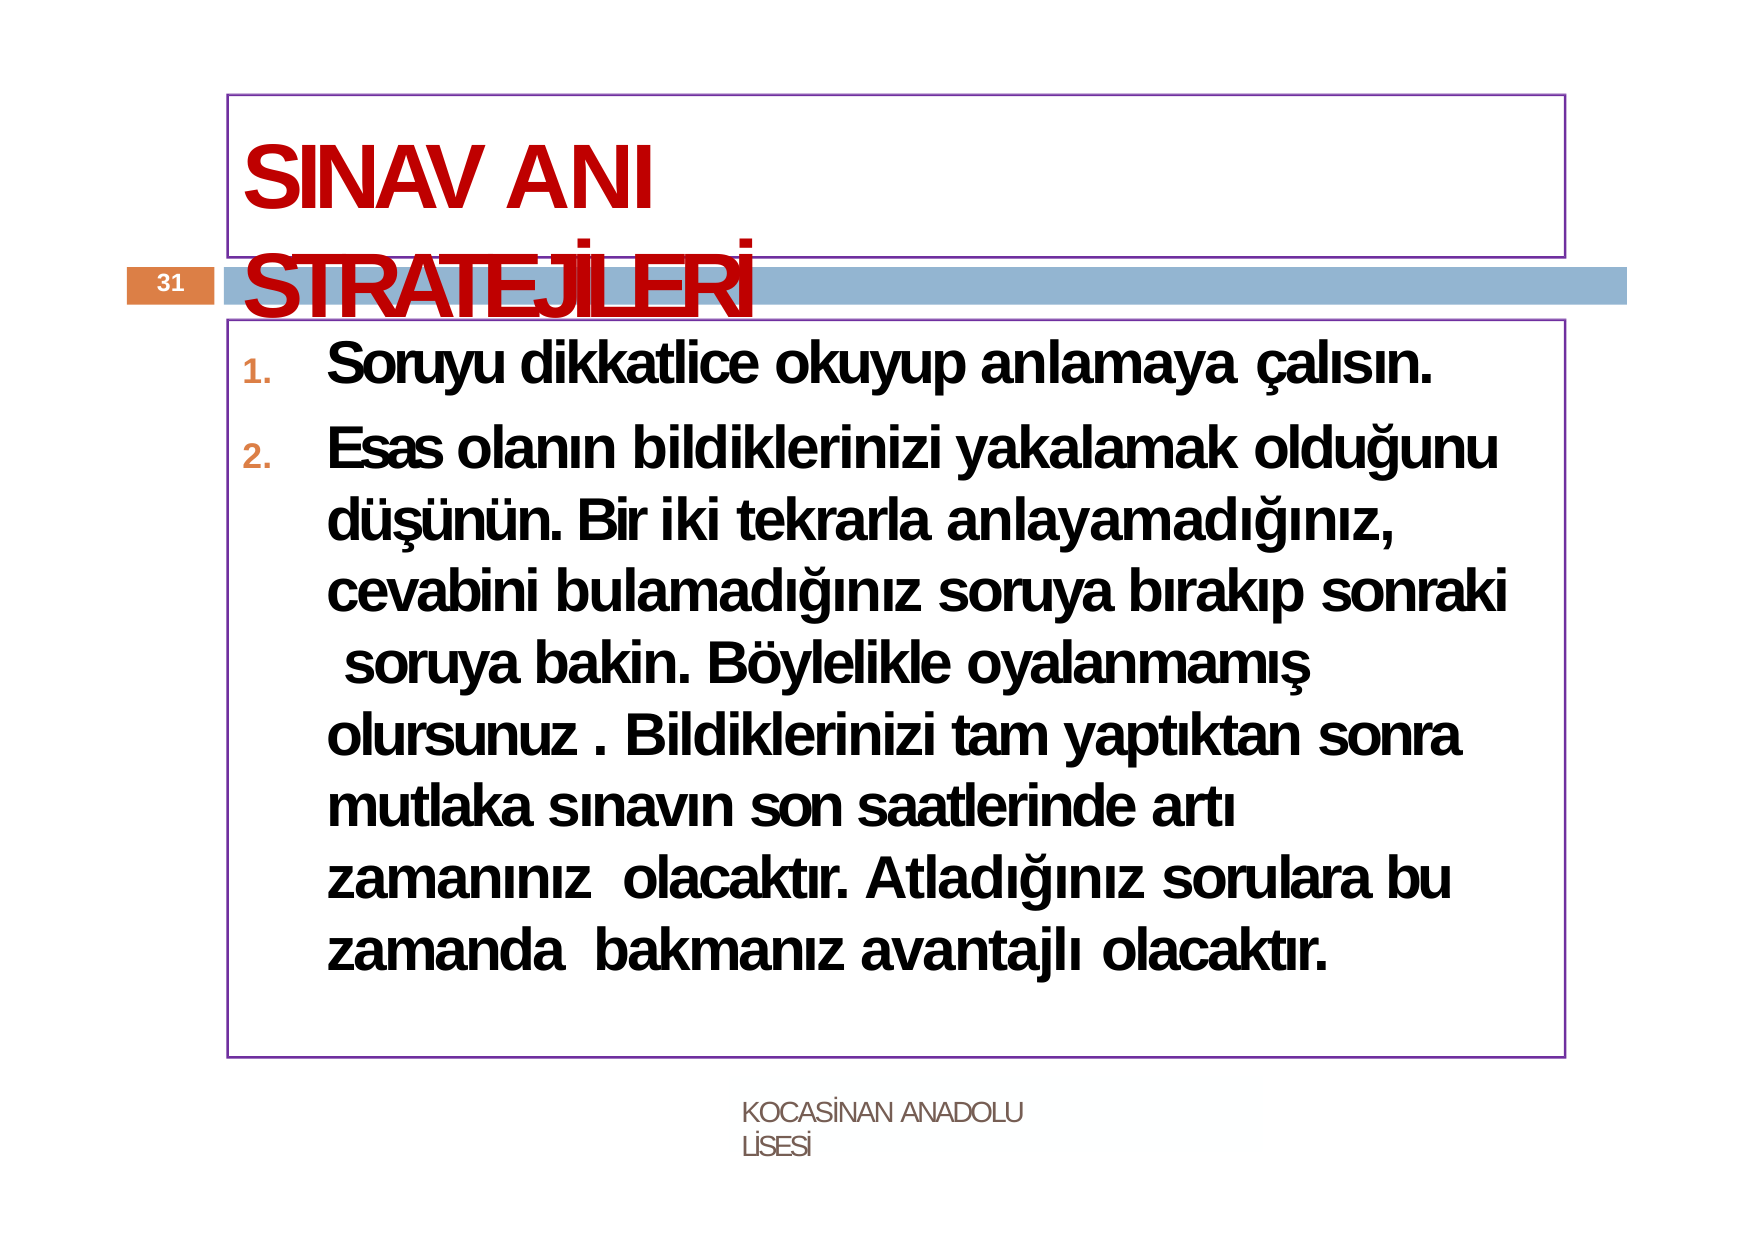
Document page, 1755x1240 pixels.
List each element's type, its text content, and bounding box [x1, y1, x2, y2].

text_box [1199, 267, 1627, 305]
text_box KOCASİNAN ANADOLU LİSESİ [739, 1093, 1104, 1162]
text_box [226, 93, 1567, 259]
text_box [223, 267, 240, 305]
text_box [126, 267, 215, 305]
text_box [226, 318, 1567, 1059]
text_box Soruyu dikkatlice okuyup anlamaya çalısın. Esas olanın bildiklerinizi yakalamak olduğunu düşünün. Bir iki tekrarla anlayamadığınız, cevabini bulamadığınız soruya bırakıp sonraki soruya bakin. Böylelikle oyalanmamış olursunuz . Bildiklerinizi tam yaptıktan sonra mutlaka sınavın son saatlerinde artı zamanınız olacaktır. Atladığınız sorulara bu zamanda bakmanız avantajlı olacaktır. [240, 306, 1517, 985]
title SINAV ANI STRATEJİLERİ [240, 114, 1199, 337]
text_box 31 [154, 264, 186, 297]
text_box [726, 1073, 1265, 1155]
